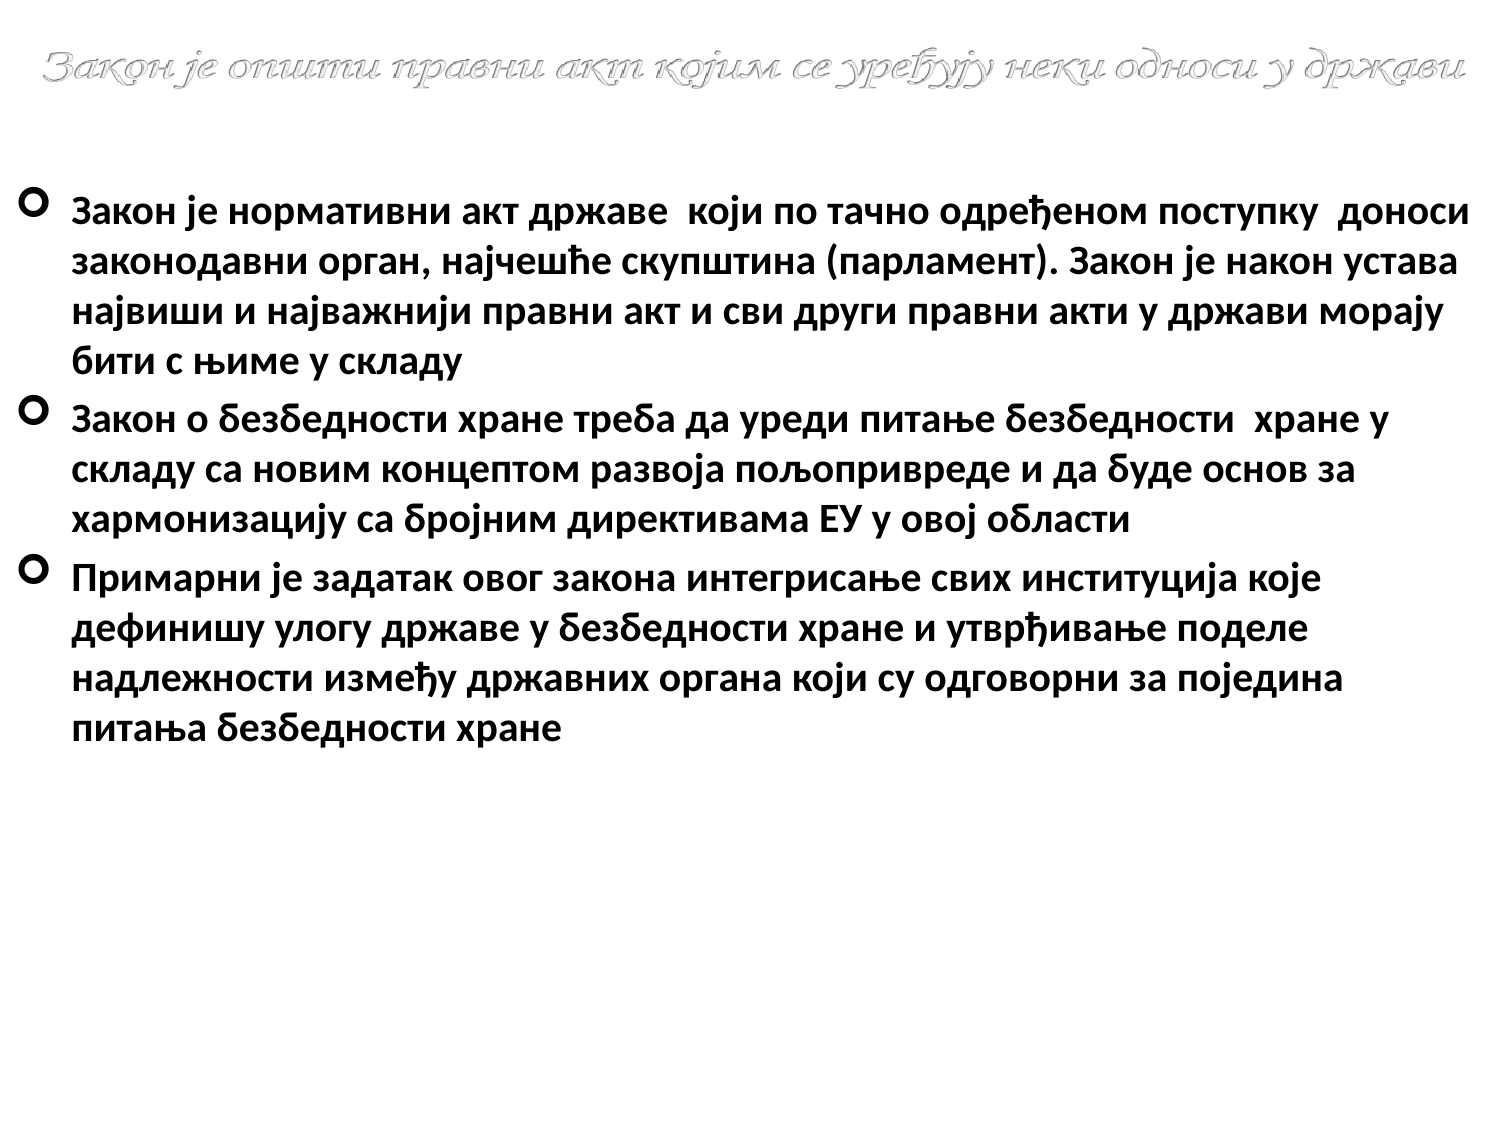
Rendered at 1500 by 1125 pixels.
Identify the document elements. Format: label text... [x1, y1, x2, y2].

list Закон је нормативни акт државе који по тачно одређеном поступку доноси законодавни орган, најчешће скупштина (парламент). Закон је након устава највиши и најважнији правни акт и сви други правни акти у држави морају бити с њиме у складу Закон о безбедности хране треба да уреди питање безбедности хране у складу са новим концептом развоја пољопривреде и да буде основ за хармонизацију са бројним директивама ЕУ у овој области Примарни је задатак овог закона интегрисање свих институција које дефинишу улогу државе у безбедности хране и утврђивање поделе надлежности између државних органа који су одговорни за поједина питања безбедности хране [0, 174, 1500, 1125]
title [0, 0, 1500, 151]
